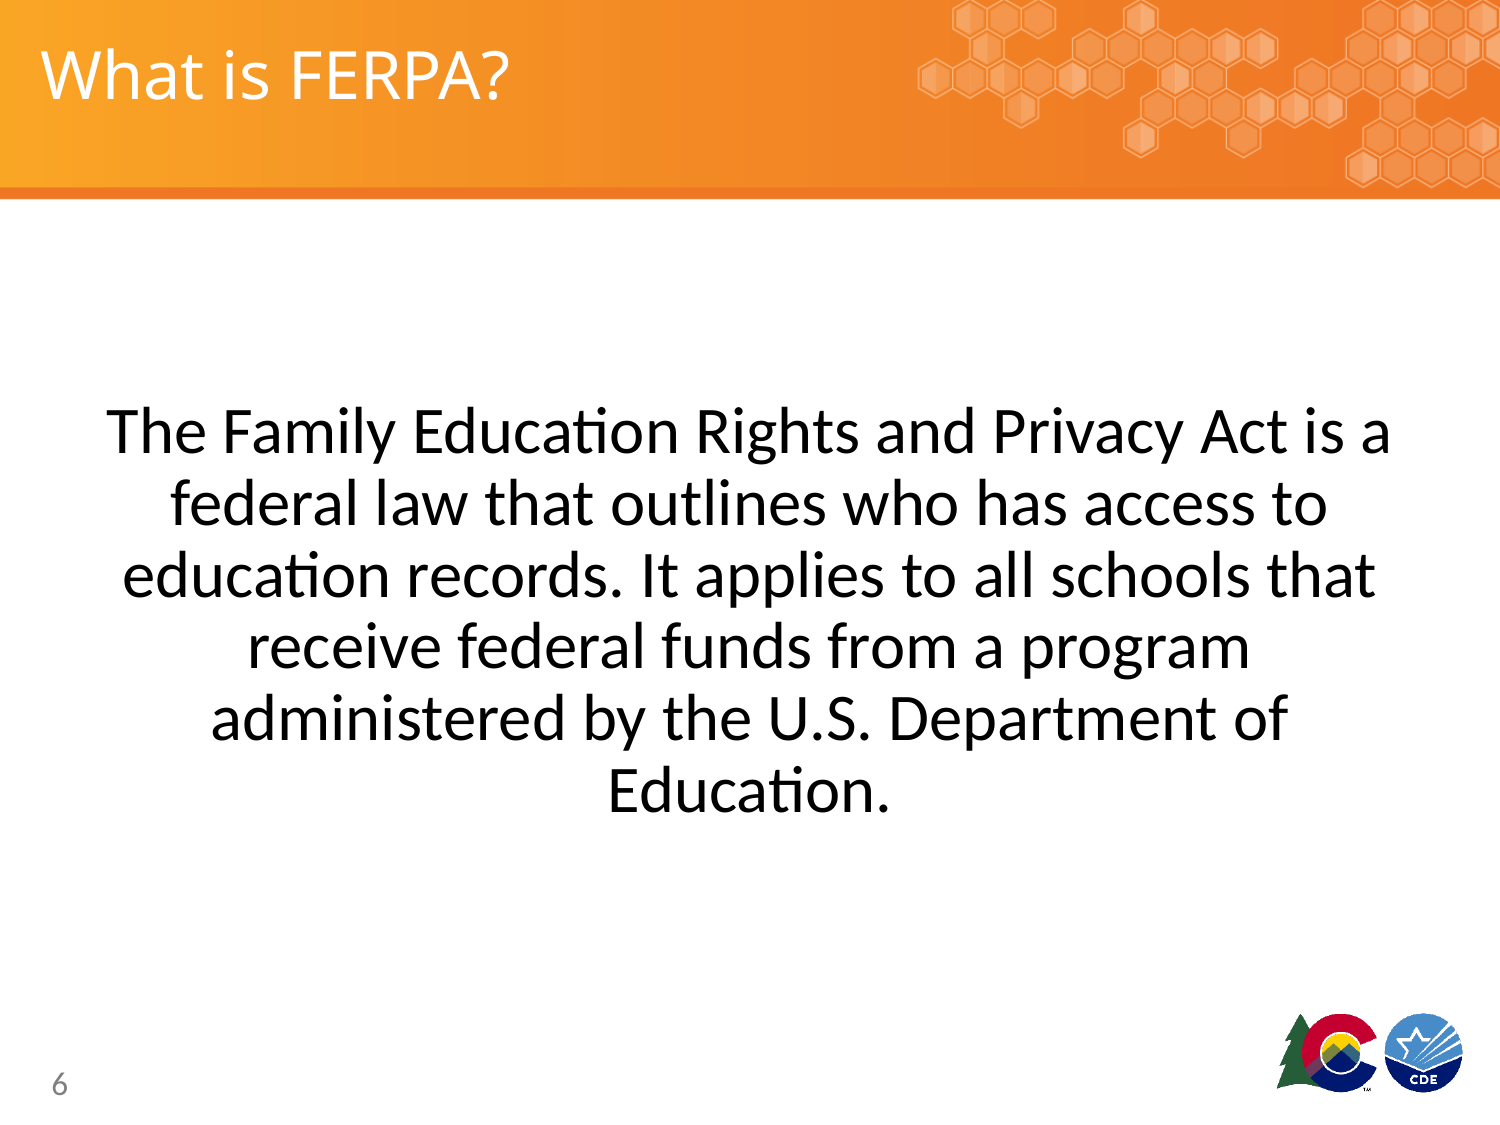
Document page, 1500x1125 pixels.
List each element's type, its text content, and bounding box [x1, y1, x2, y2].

slide_number 6 [36, 1054, 375, 1115]
picture [1275, 1012, 1463, 1093]
list The Family Education Rights and Privacy Act is a federal law that outlines who has access to education records. It applies to all schools that receive federal funds from a program administered by the U.S. Department of Education. [103, 239, 1397, 1002]
picture [0, 0, 1500, 200]
title What is FERPA? [40, 41, 1038, 166]
